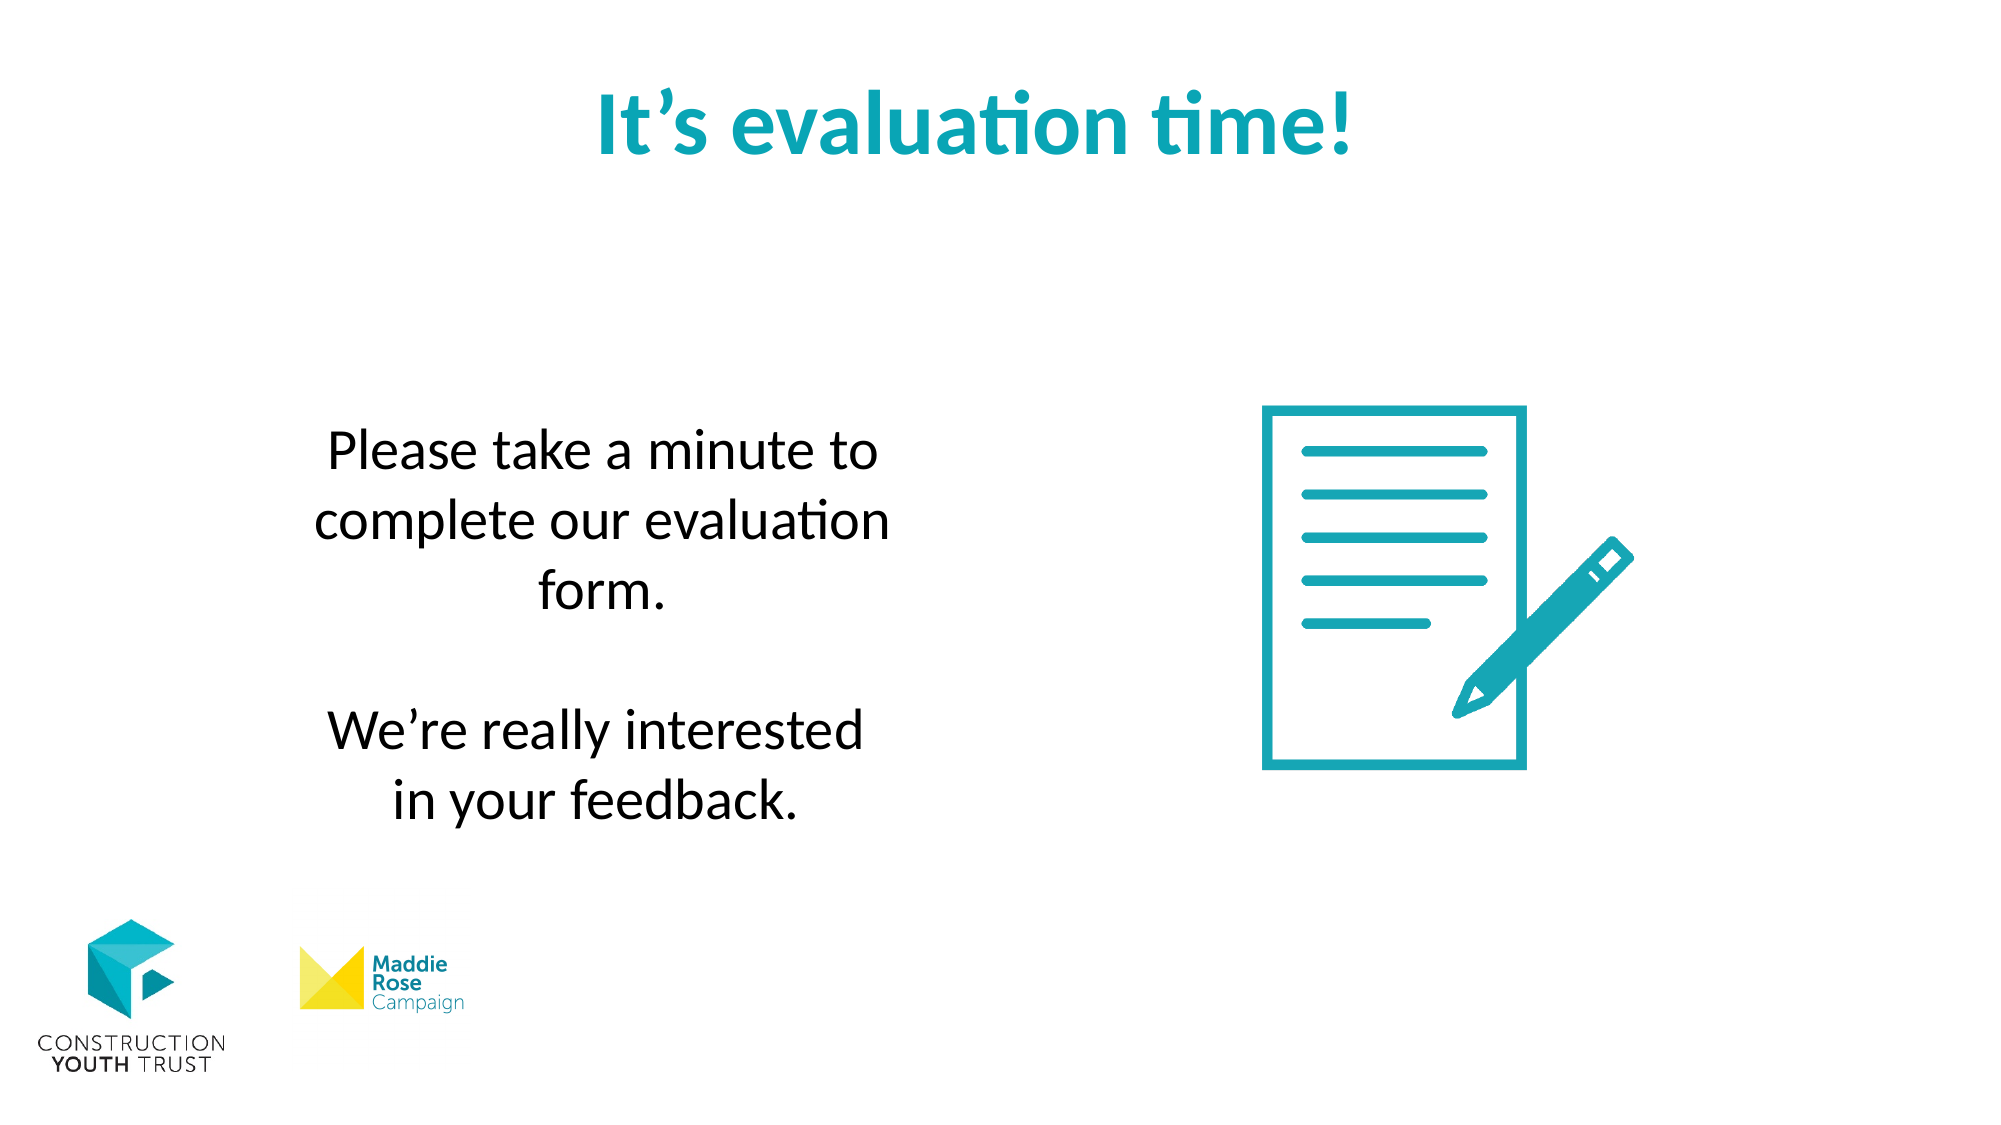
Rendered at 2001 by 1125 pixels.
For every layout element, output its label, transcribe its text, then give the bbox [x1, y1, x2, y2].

picture [1131, 273, 1759, 902]
picture [292, 888, 471, 1071]
picture [38, 918, 224, 1072]
text_box It’s evaluation time! [0, 55, 1977, 291]
text_box Please take a minute to complete our evaluation form. We’re really interested in your feedback. [229, 403, 977, 839]
